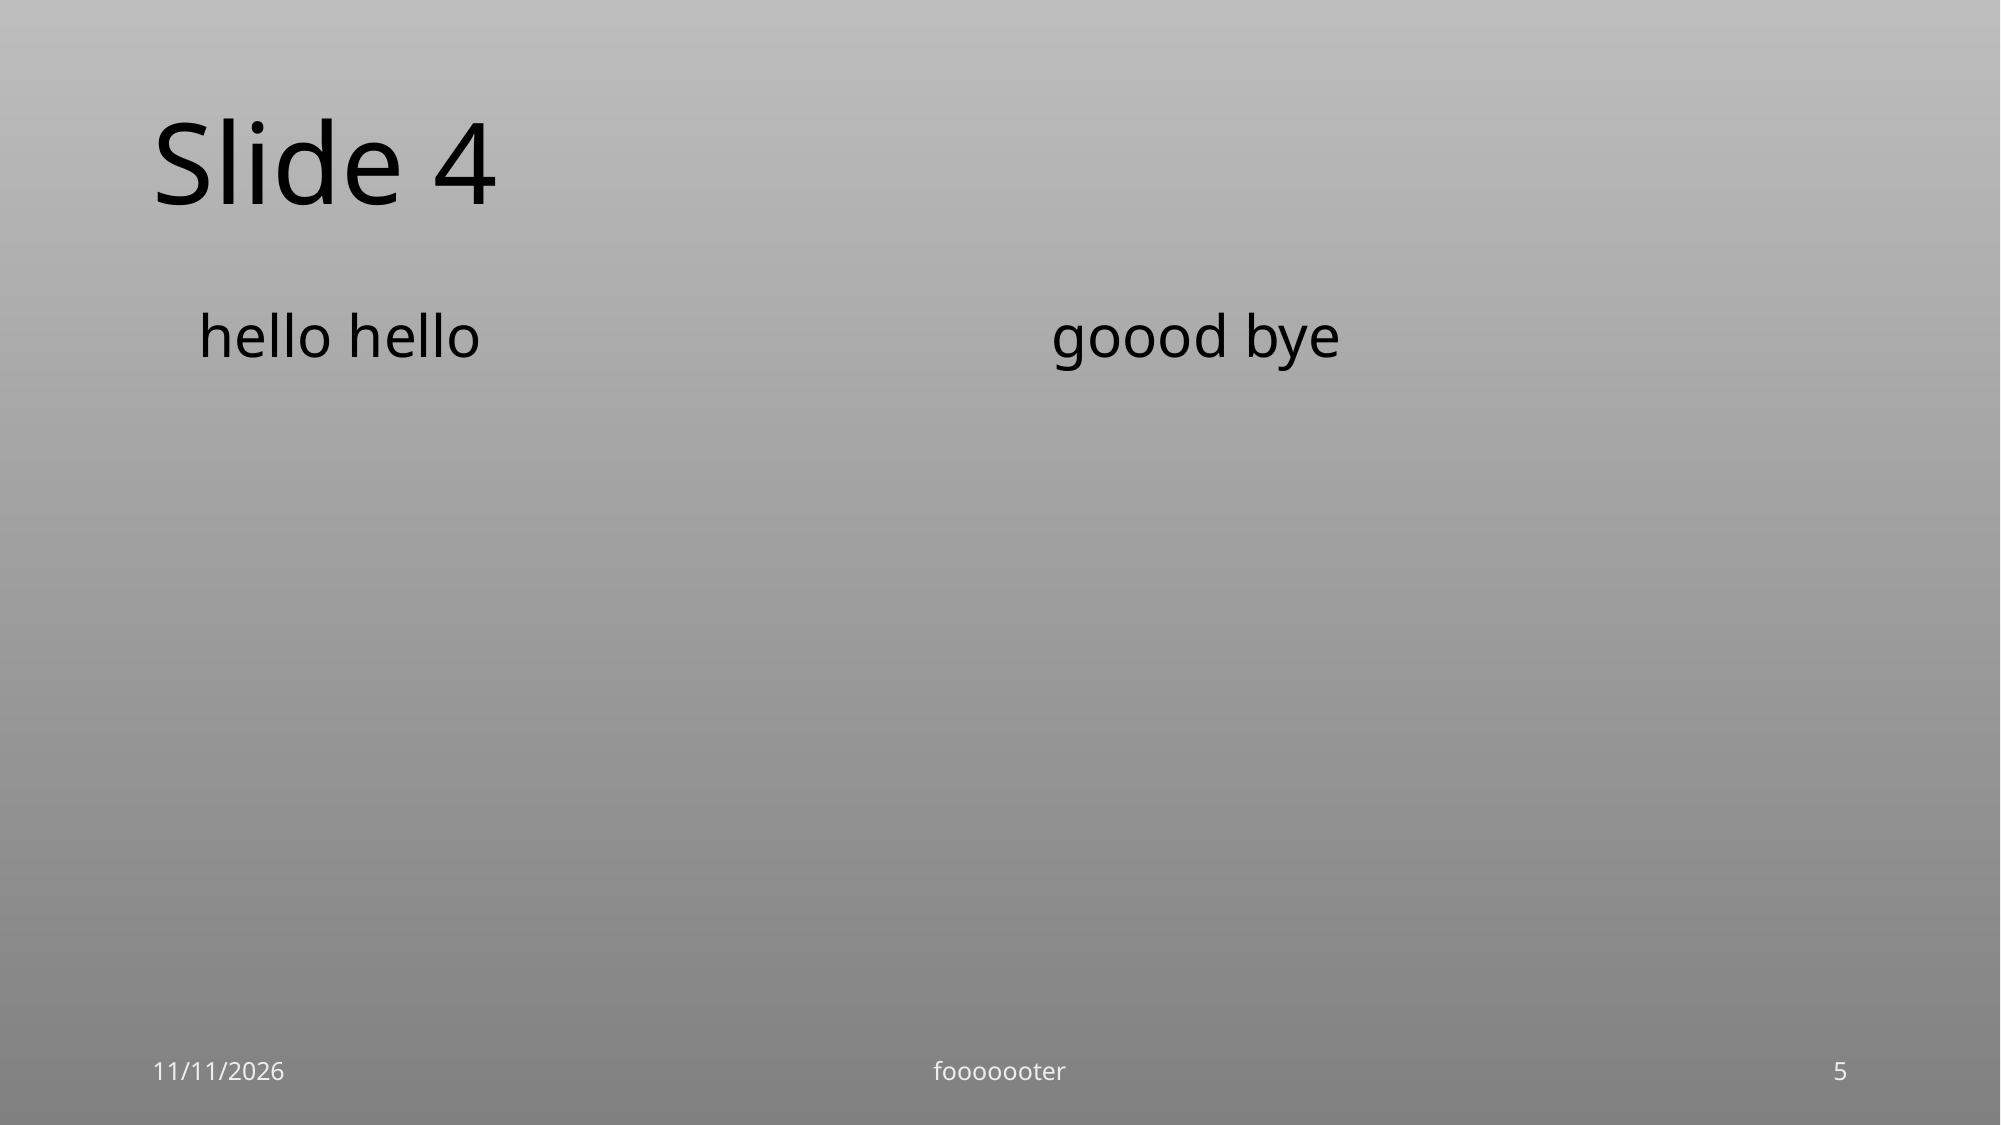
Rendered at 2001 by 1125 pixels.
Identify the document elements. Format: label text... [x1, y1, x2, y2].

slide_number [137, 1042, 588, 1103]
footer fooooooter [662, 1042, 1338, 1103]
slide_number ‹#› [1412, 1042, 1863, 1103]
list goood bye [1036, 299, 1863, 1014]
picture [0, 0, 2001, 1125]
title Slide 4 [137, 59, 1863, 278]
list hello hello [183, 299, 1009, 1014]
